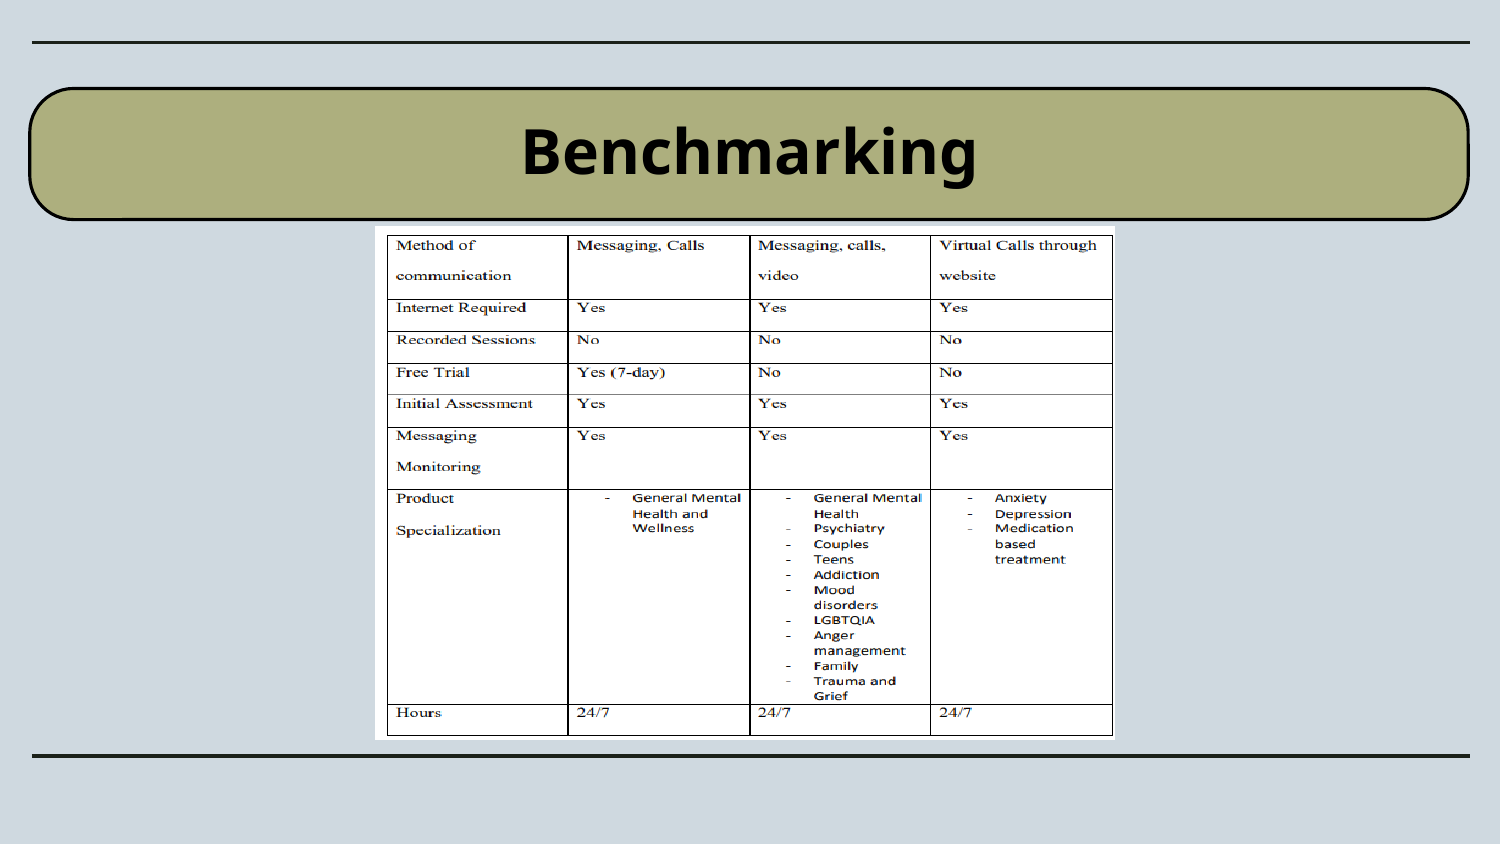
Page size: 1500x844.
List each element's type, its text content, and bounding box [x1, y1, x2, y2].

picture [374, 226, 1115, 740]
title Benchmarking [116, 112, 1383, 206]
